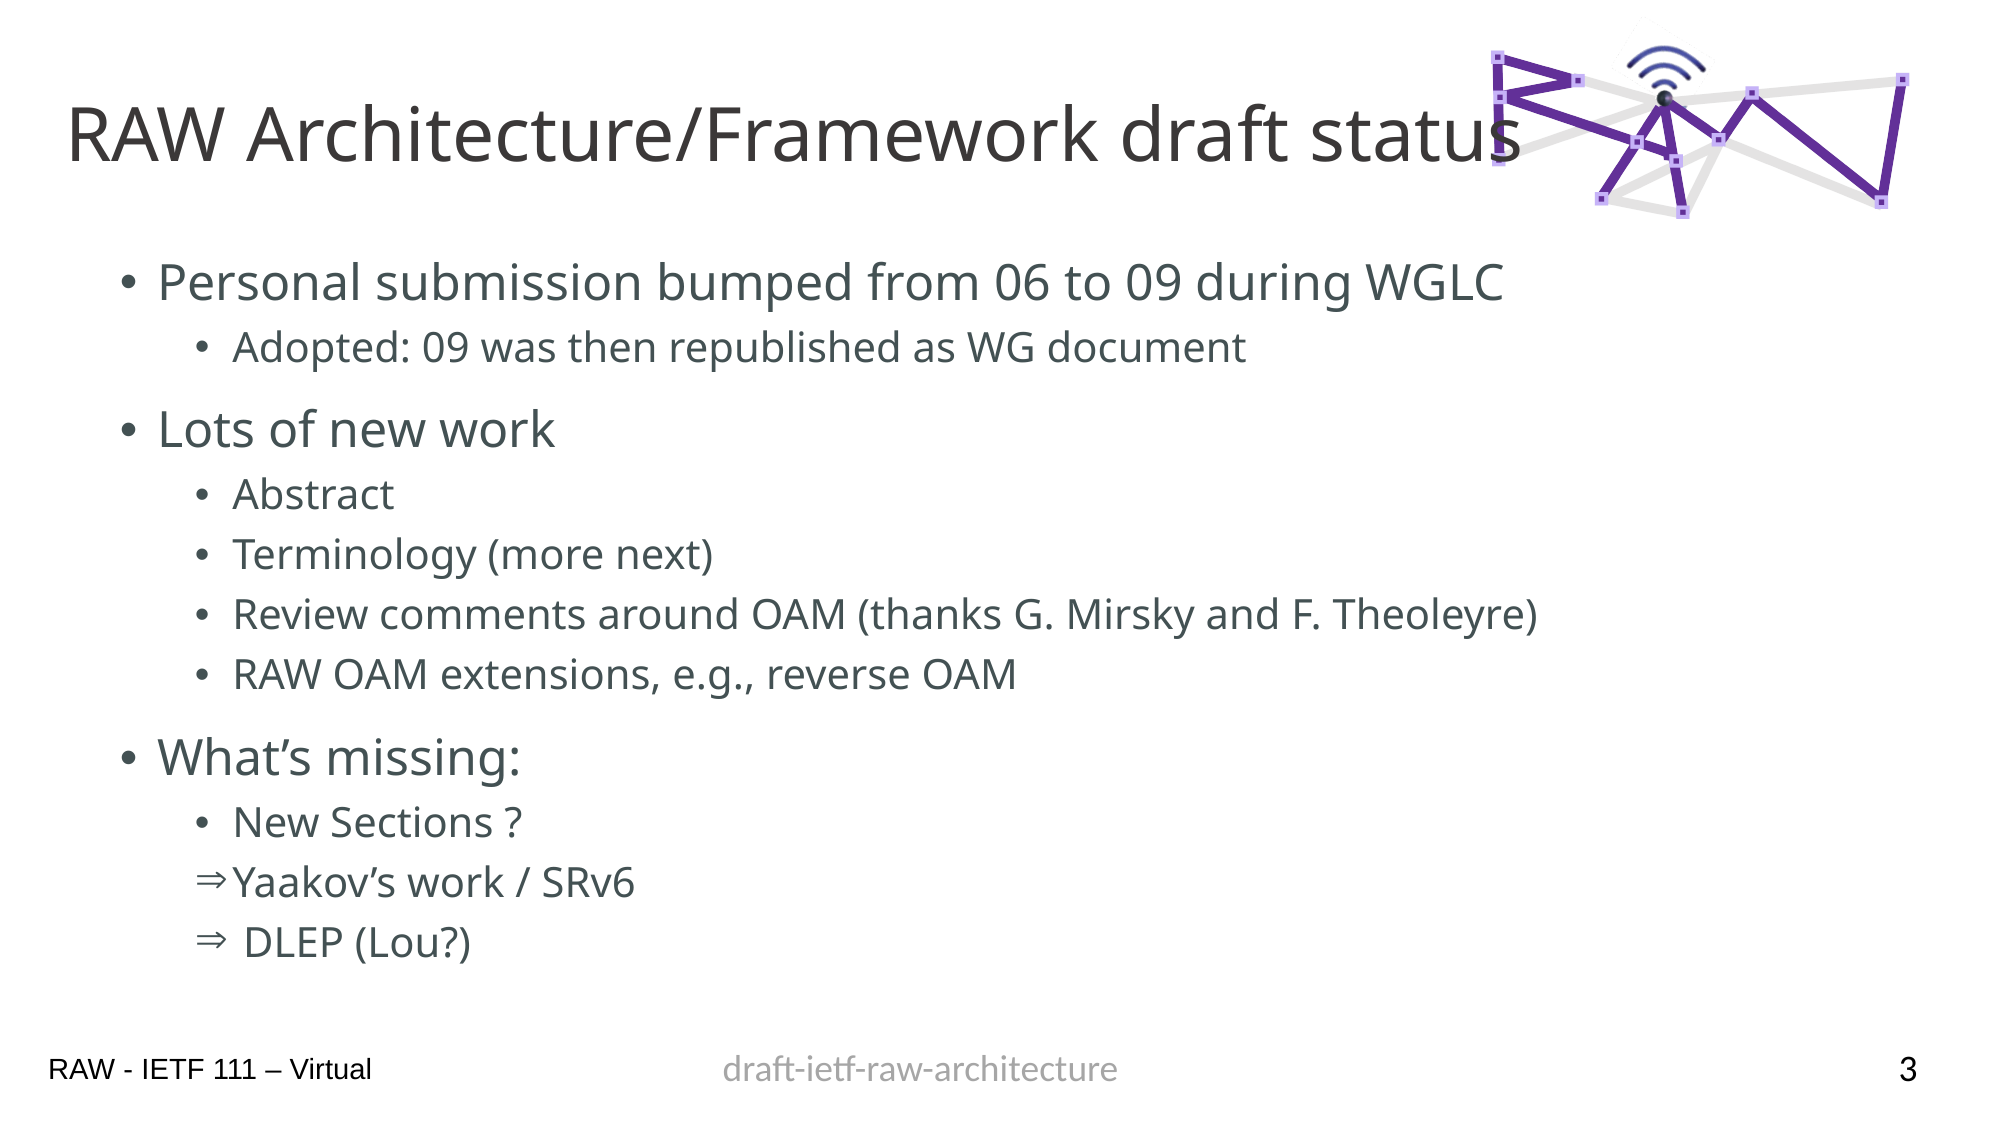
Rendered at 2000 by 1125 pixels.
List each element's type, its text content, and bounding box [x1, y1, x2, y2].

slide_number 3 [1708, 1036, 1933, 1097]
title RAW Architecture/Framework draft status [50, 70, 1927, 209]
picture [1464, 0, 1956, 239]
text_box draft-ietf-raw-architecture [707, 1036, 1708, 1097]
list Personal submission bumped from 06 to 09 during WGLC Adopted: 09 was then republished as WG document Lots of new work Abstract Terminology (more next) Review comments around OAM (thanks G. Mirsky and F. Theoleyre) RAW OAM extensions, e.g., reverse OAM What’s missing: New Sections ? Yaakov’s work / SRv6 DLEP (Lou?) [104, 247, 1844, 1025]
